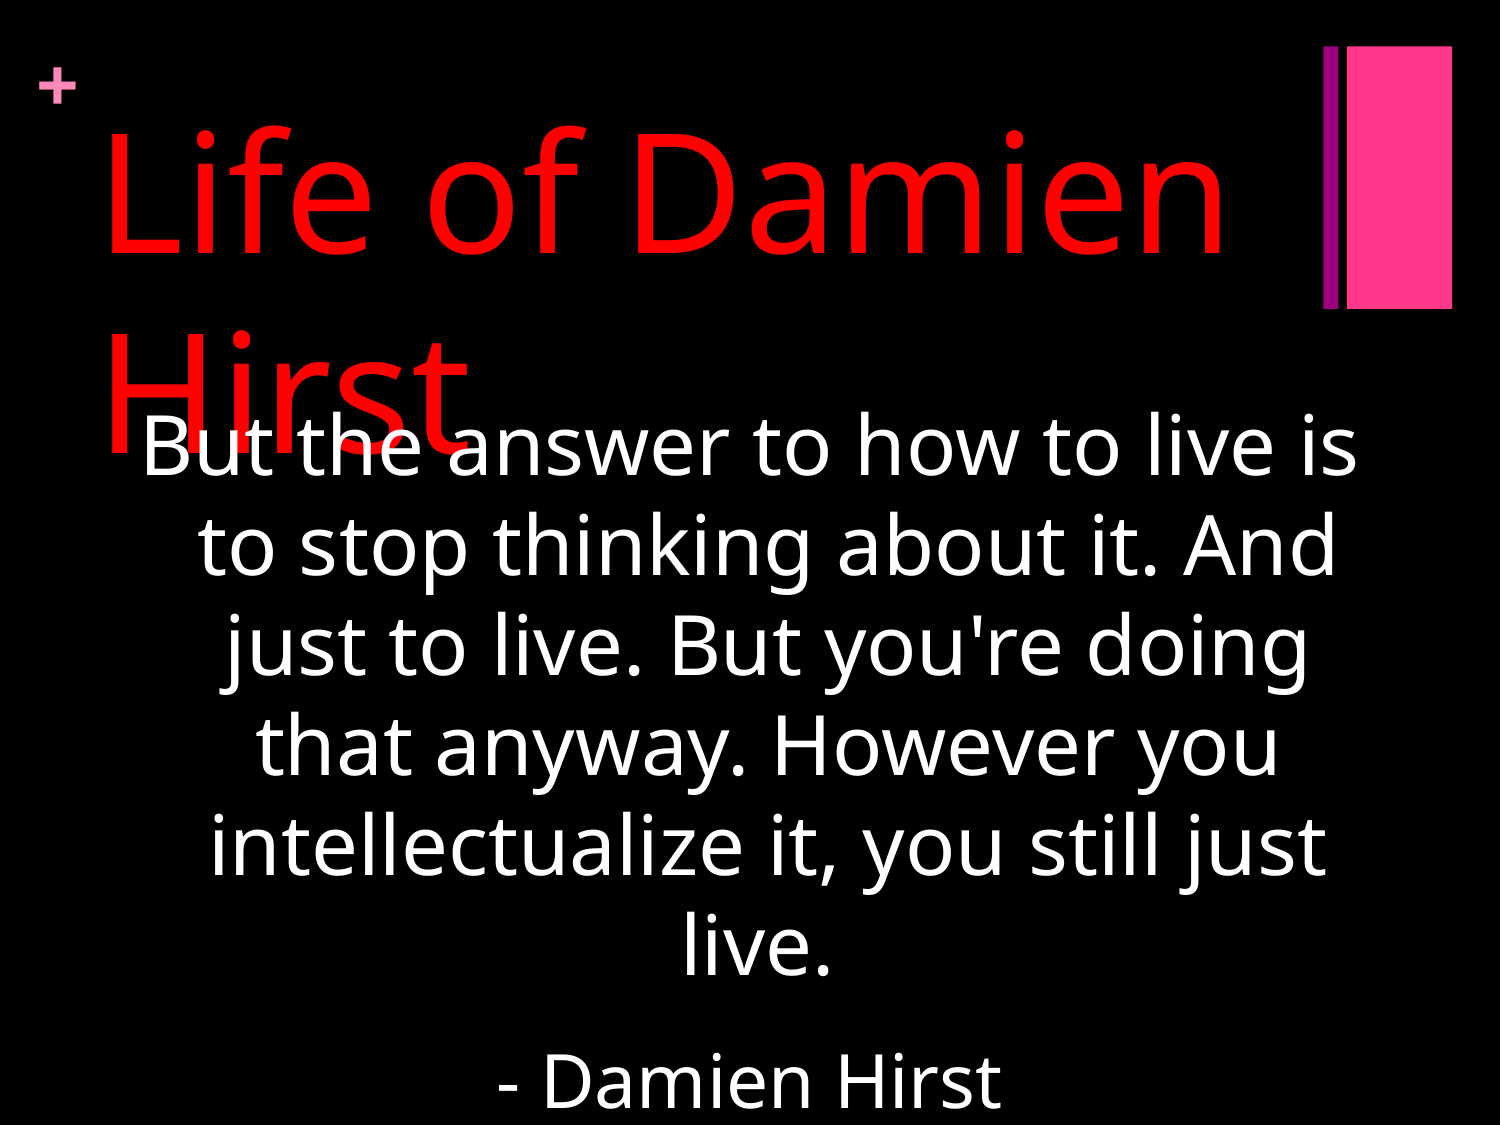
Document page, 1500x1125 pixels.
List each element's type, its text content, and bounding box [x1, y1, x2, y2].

list But the answer to how to live is to stop thinking about it. And just to live. But you're doing that anyway. However you intellectualize it, you still just live. - Damien Hirst [112, 384, 1388, 958]
title Life of Damien Hirst [81, 79, 1322, 263]
